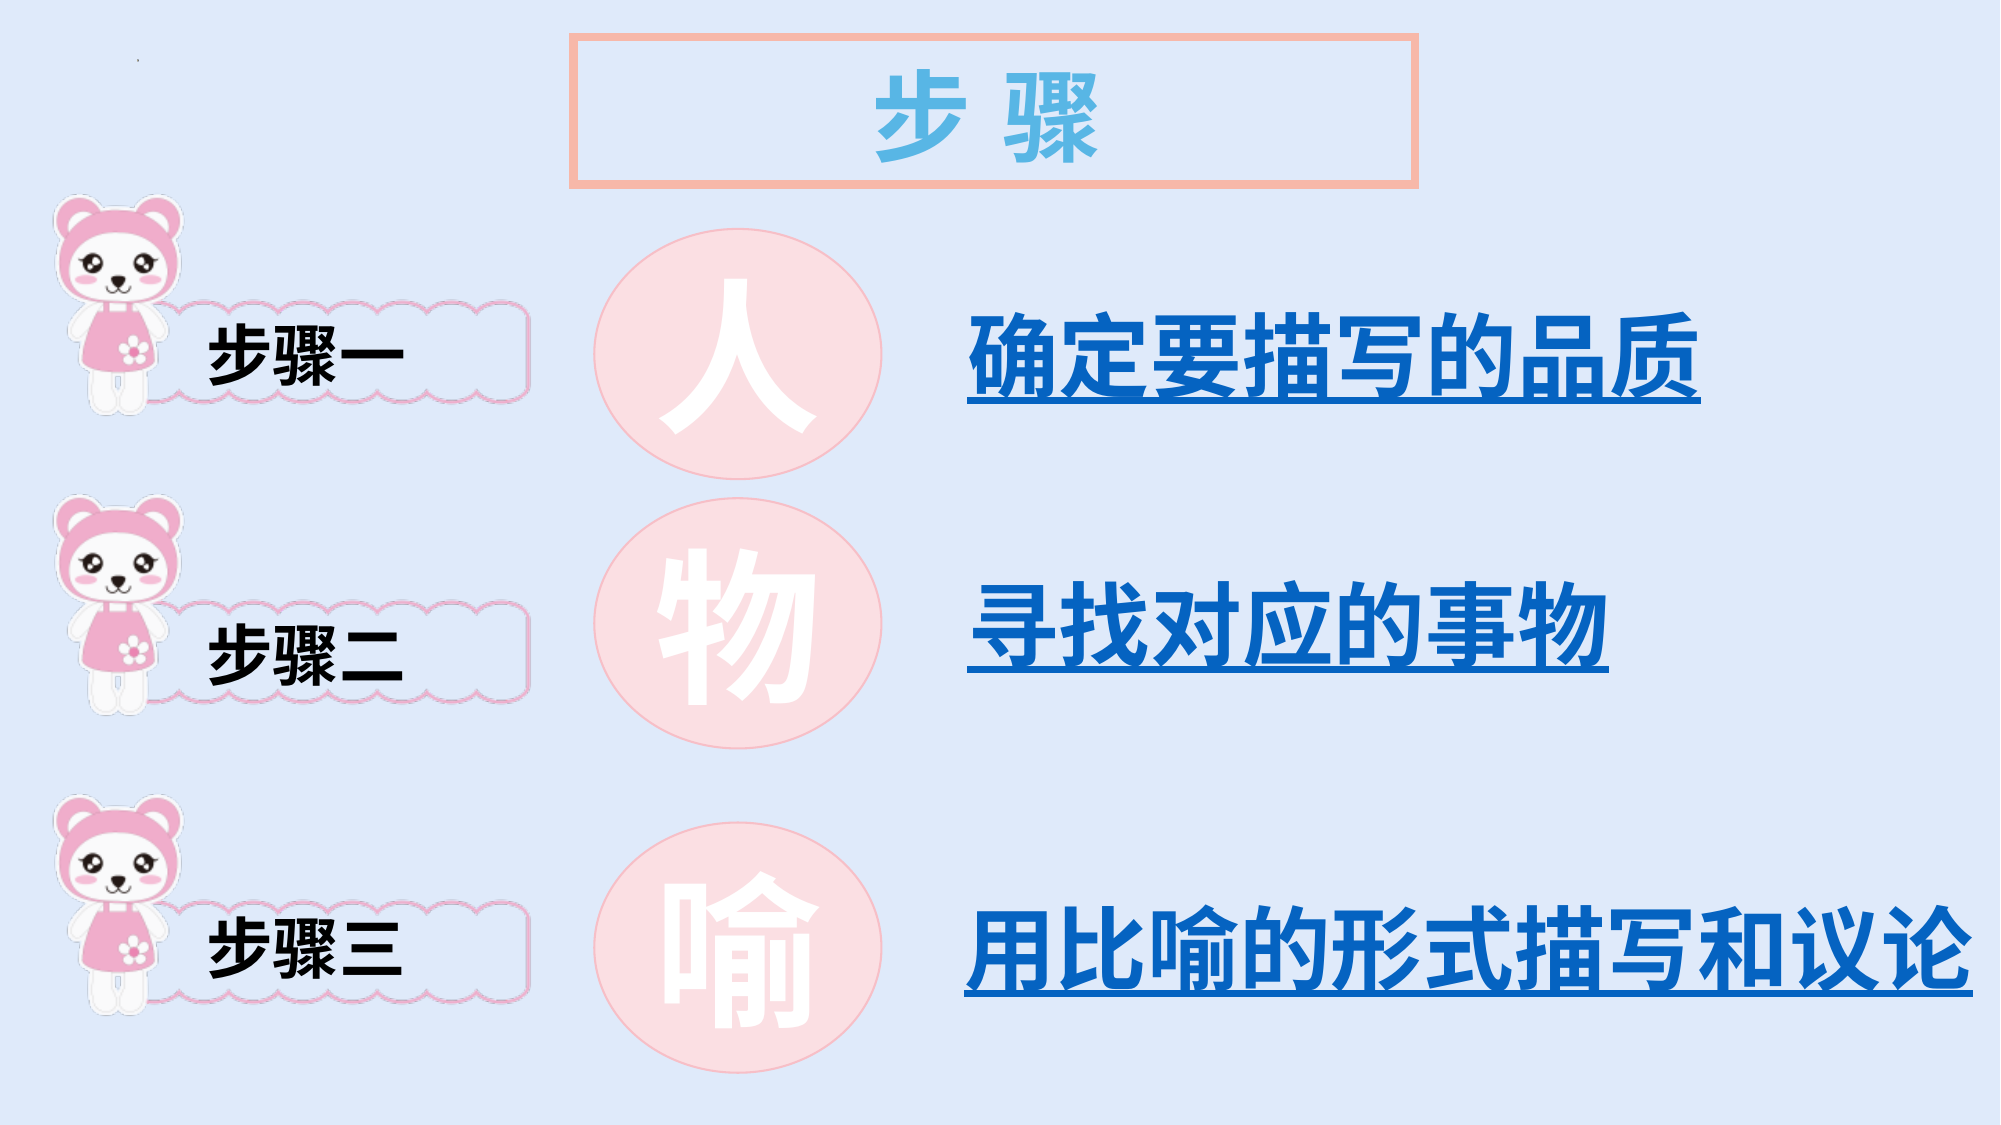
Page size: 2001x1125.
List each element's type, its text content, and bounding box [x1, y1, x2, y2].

text_box 步骤 [856, 47, 1118, 182]
text_box 人 [593, 227, 883, 481]
text_box 确定要描写的品质 [952, 291, 1793, 439]
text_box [44, 484, 542, 738]
text_box 用比喻的形式描写和议论 [949, 884, 2000, 1033]
text_box 寻找对应的事物 [952, 560, 1954, 708]
text_box [572, 36, 1416, 185]
text_box 物 [593, 497, 883, 750]
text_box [44, 184, 542, 438]
text_box 喻 [593, 821, 883, 1074]
picture [44, 784, 542, 1038]
